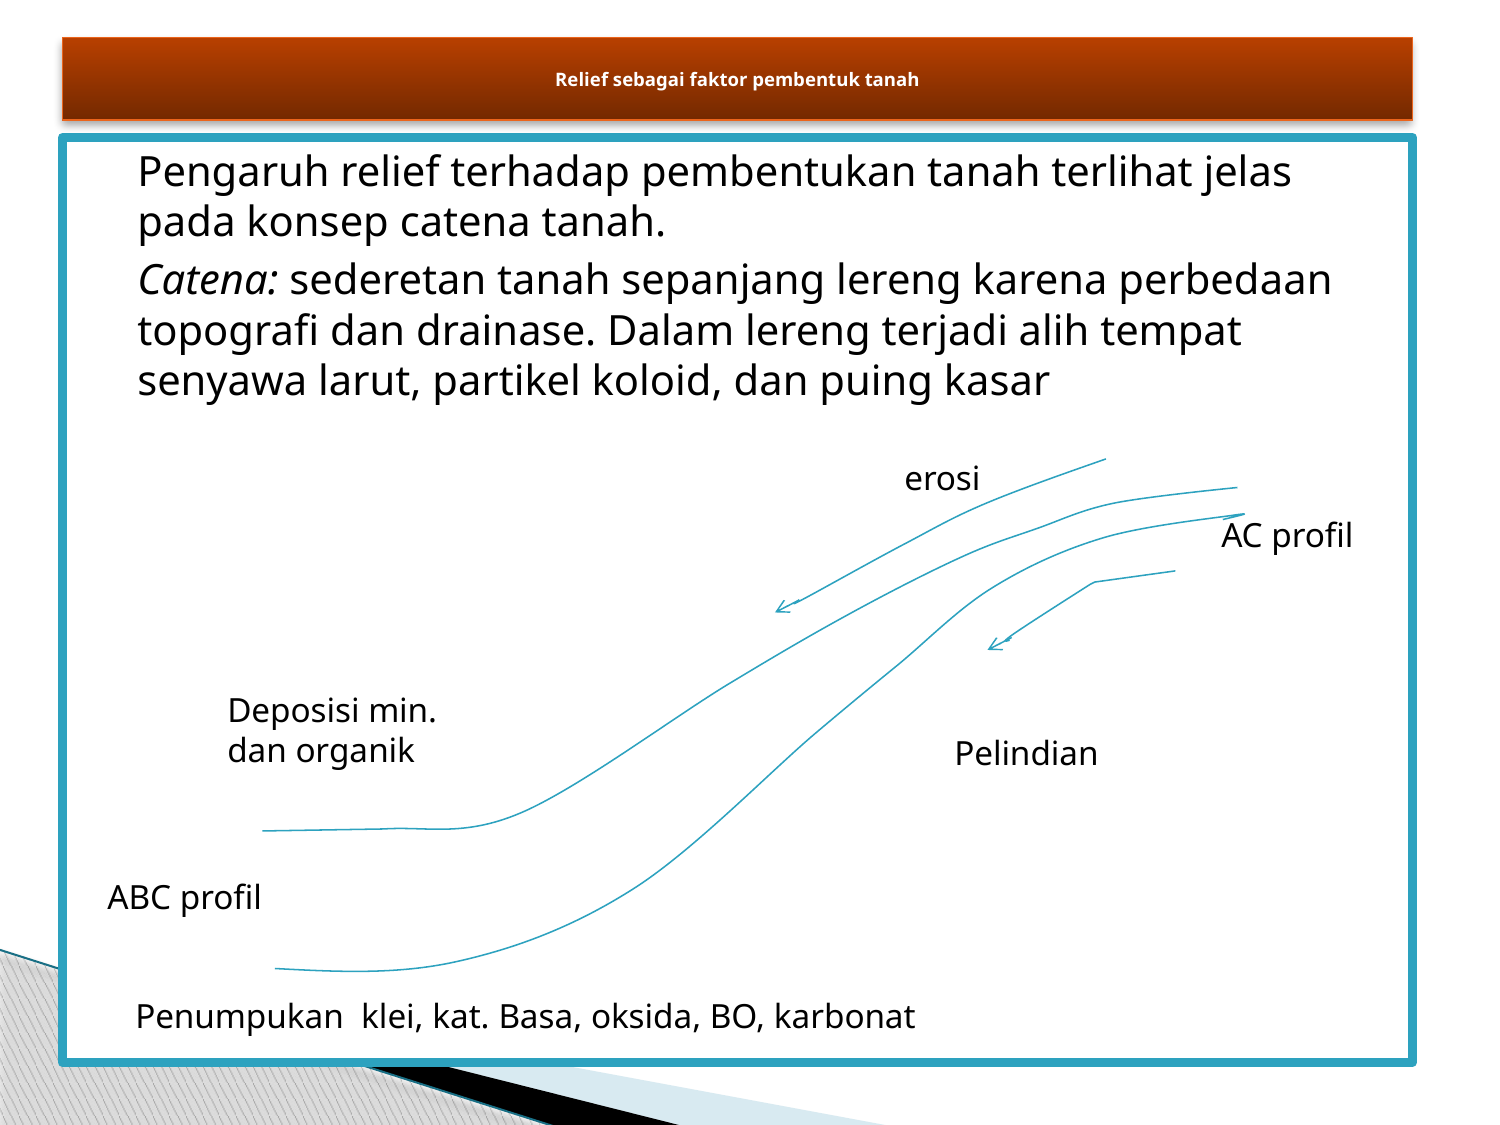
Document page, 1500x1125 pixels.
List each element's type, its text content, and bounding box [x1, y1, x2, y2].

text_box ABC profil [92, 869, 277, 925]
text_box Pelindian [939, 724, 1114, 780]
text_box [274, 518, 1206, 973]
title Relief sebagai faktor pembentuk tanah [62, 37, 1413, 121]
text_box [1008, 570, 1176, 639]
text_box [774, 599, 800, 613]
text_box Penumpukan klei, kat. Basa, oksida, BO, karbonat [120, 987, 933, 1043]
text_box [800, 458, 1107, 602]
text_box AC profil [1206, 506, 1369, 562]
text_box erosi [889, 449, 996, 505]
list Pengaruh relief terhadap pembentukan tanah terlihat jelas pada konsep catena tanah. Catena: sederetan tanah sepanjang lereng karena perbedaan topografi dan drainase. Dalam lereng terjadi alih tempat senyawa larut, partikel koloid, dan puing kasar [58, 133, 1417, 1067]
text_box Deposisi min. dan organik [212, 681, 475, 777]
text_box [262, 486, 1238, 832]
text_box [987, 637, 1012, 651]
